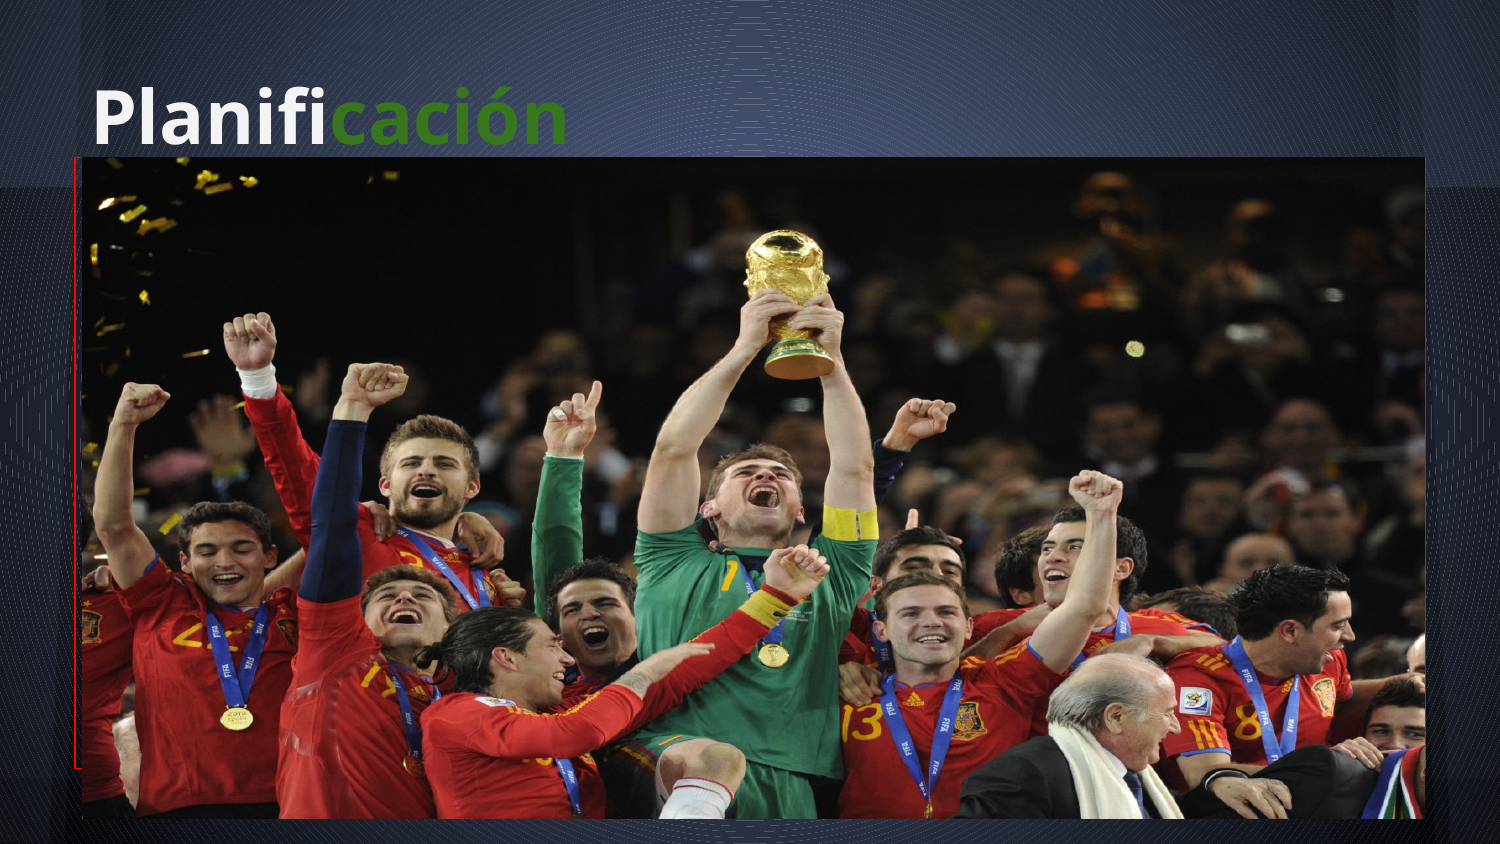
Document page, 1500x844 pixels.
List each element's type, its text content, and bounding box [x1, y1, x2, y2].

list 1ºa ? 1ºb 1ºf ? ? 1ºc ? 1ºd 1ºe ? 1ºg [75, 157, 80, 769]
title Planificación [75, 33, 1425, 157]
picture [82, 156, 1426, 819]
